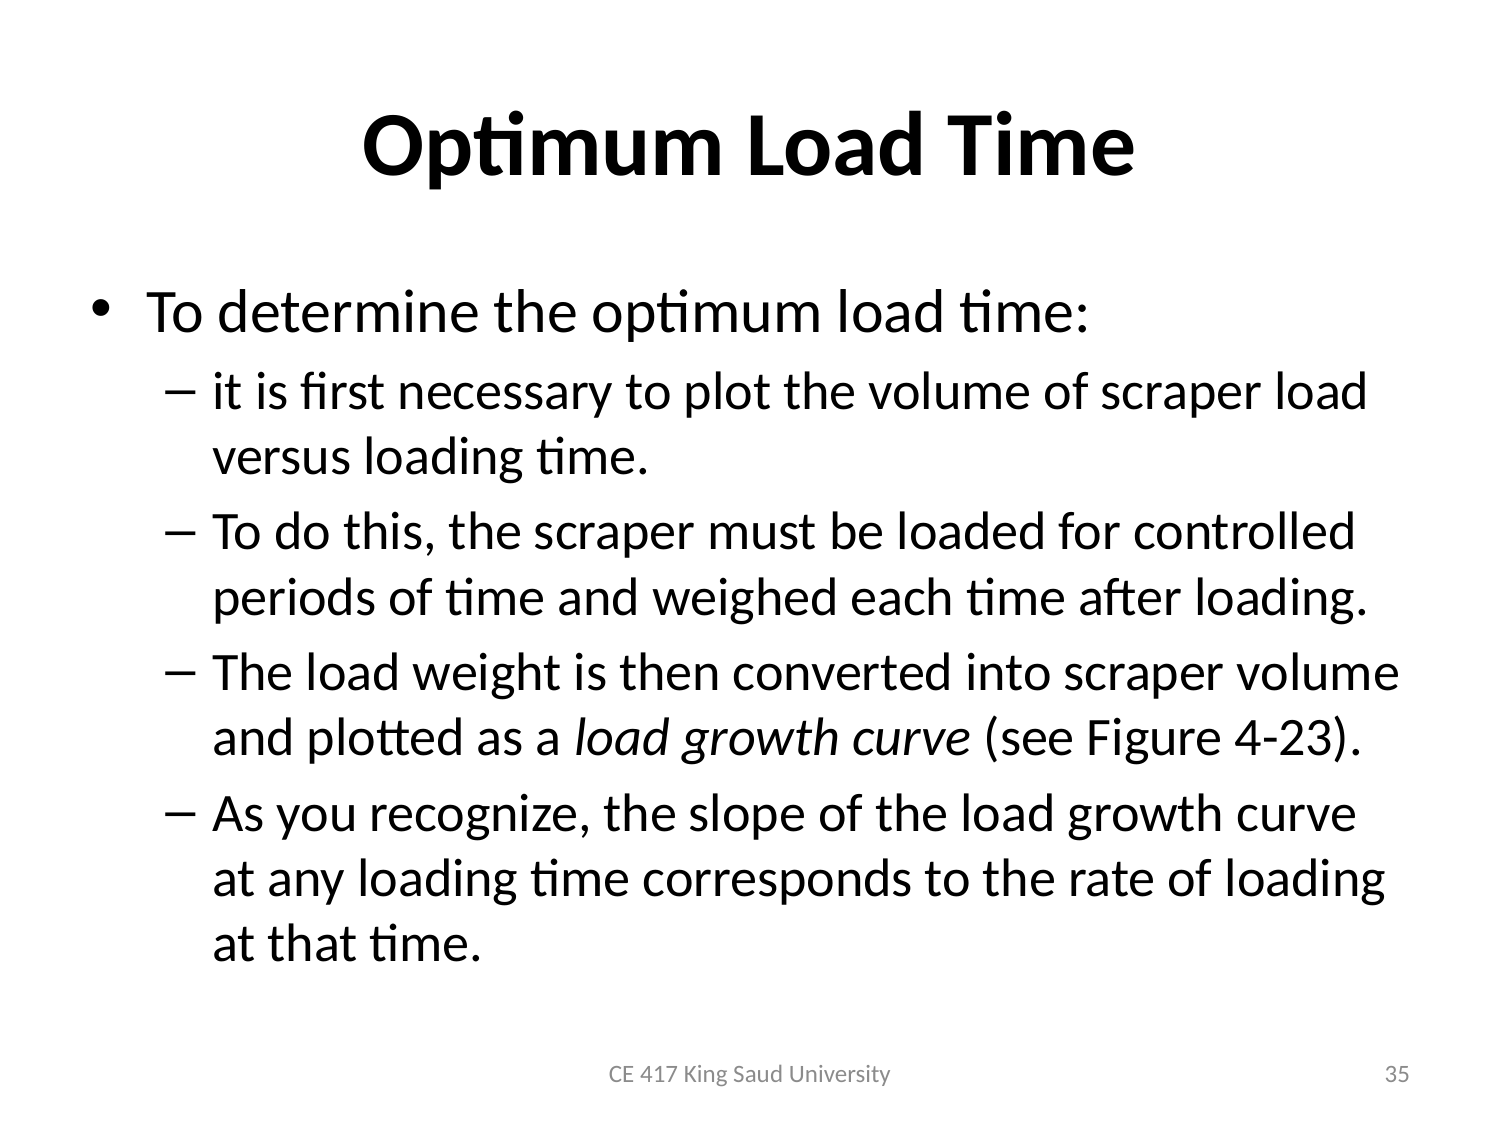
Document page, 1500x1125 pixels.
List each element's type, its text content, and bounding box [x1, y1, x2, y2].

title Optimum Load Time [75, 45, 1425, 233]
footer CE 417 King Saud University [512, 1042, 988, 1103]
slide_number 35 [1074, 1042, 1425, 1103]
list To determine the optimum load time: it is first necessary to plot the volume of scraper load versus loading time. To do this, the scraper must be loaded for controlled periods of time and weighed each time after loading. The load weight is then converted into scraper volume and plotted as a load growth curve (see Figure 4-23). As you recognize, the slope of the load growth curve at any loading time corresponds to the rate of loading at that time. [75, 262, 1425, 1005]
